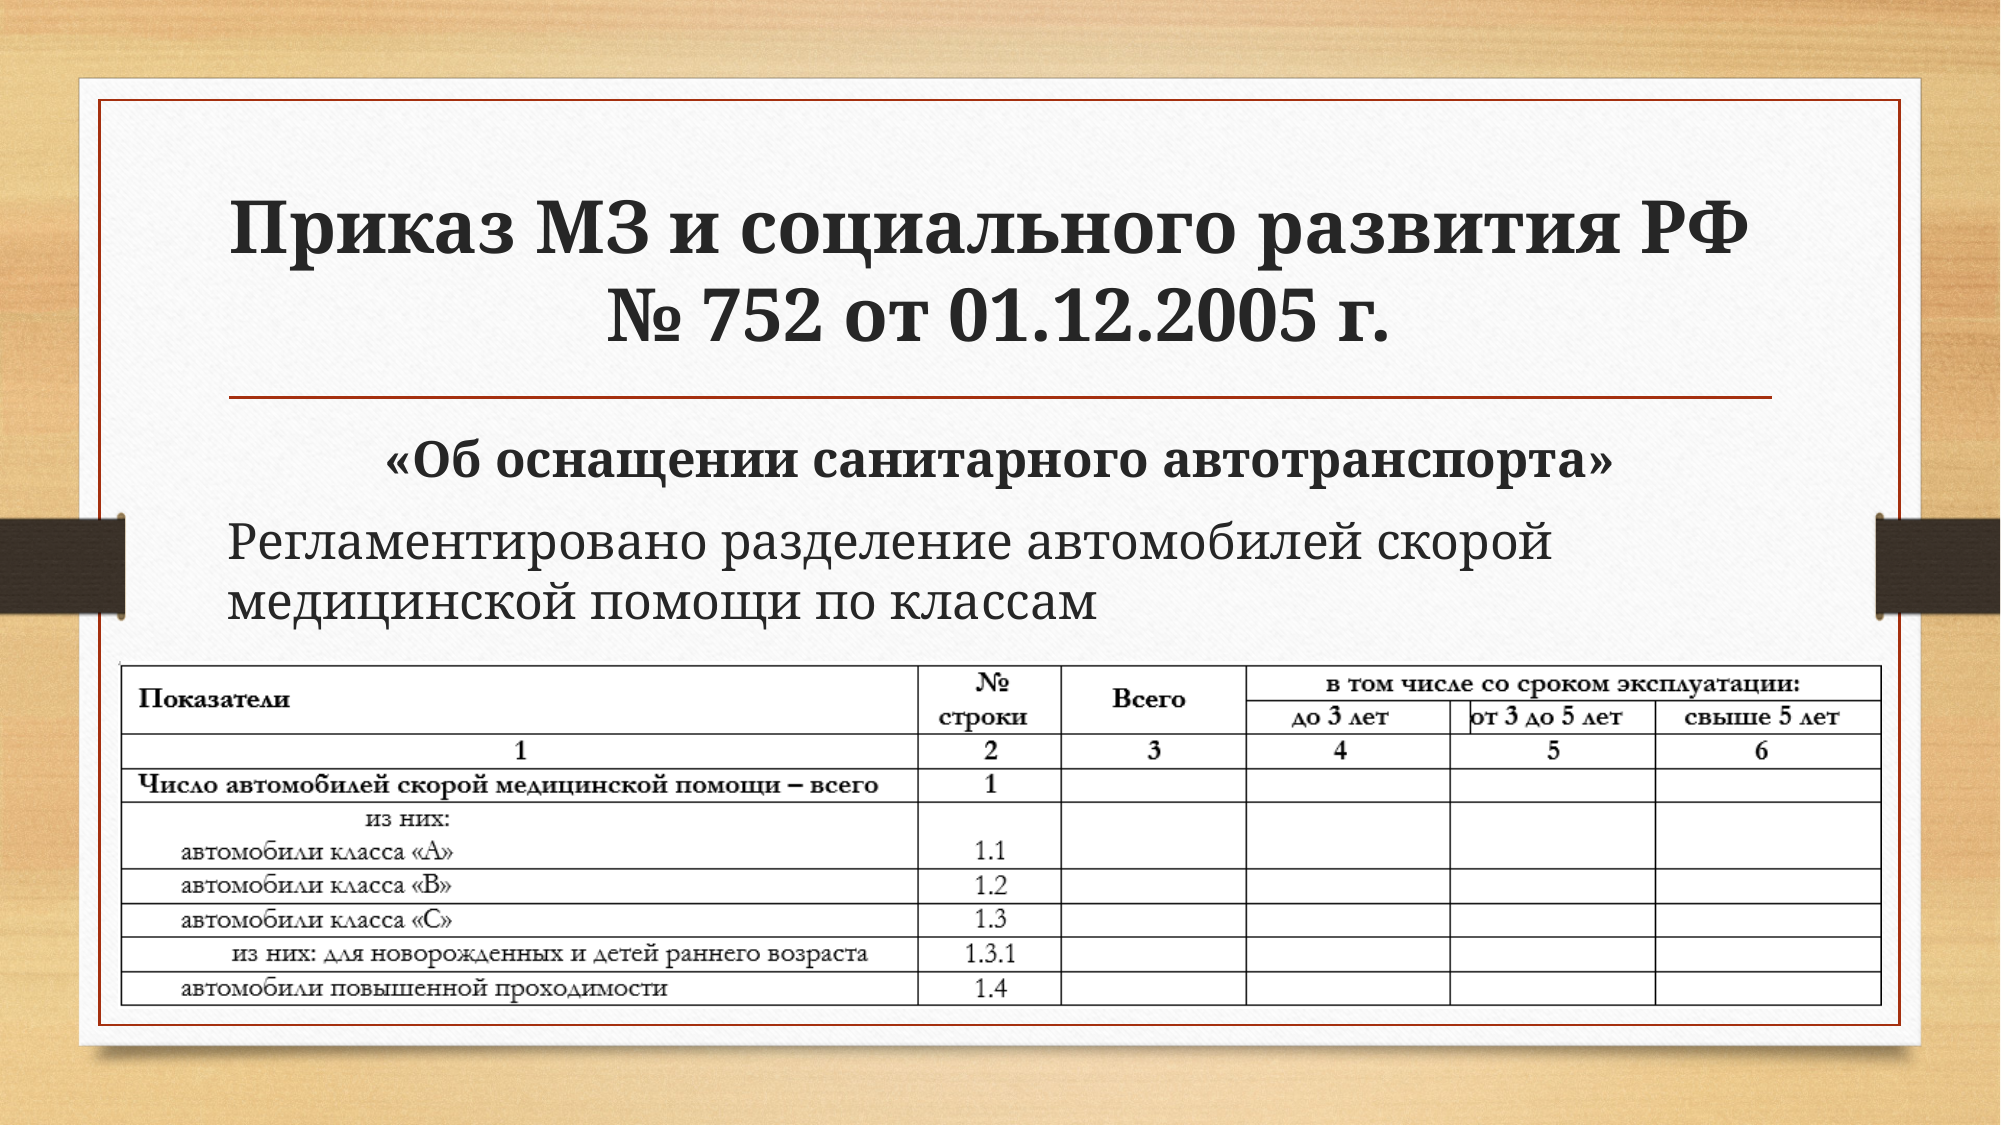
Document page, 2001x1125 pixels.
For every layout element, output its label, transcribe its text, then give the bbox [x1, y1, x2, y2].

title Приказ МЗ и социального развития РФ № 752 от 01.12.2005 г. [212, 161, 1788, 375]
picture [0, 0, 2001, 1125]
list «Об оснащении санитарного автотранспорта» Регламентировано разделение автомобилей скорой медицинской помощи по классам [212, 419, 1788, 661]
